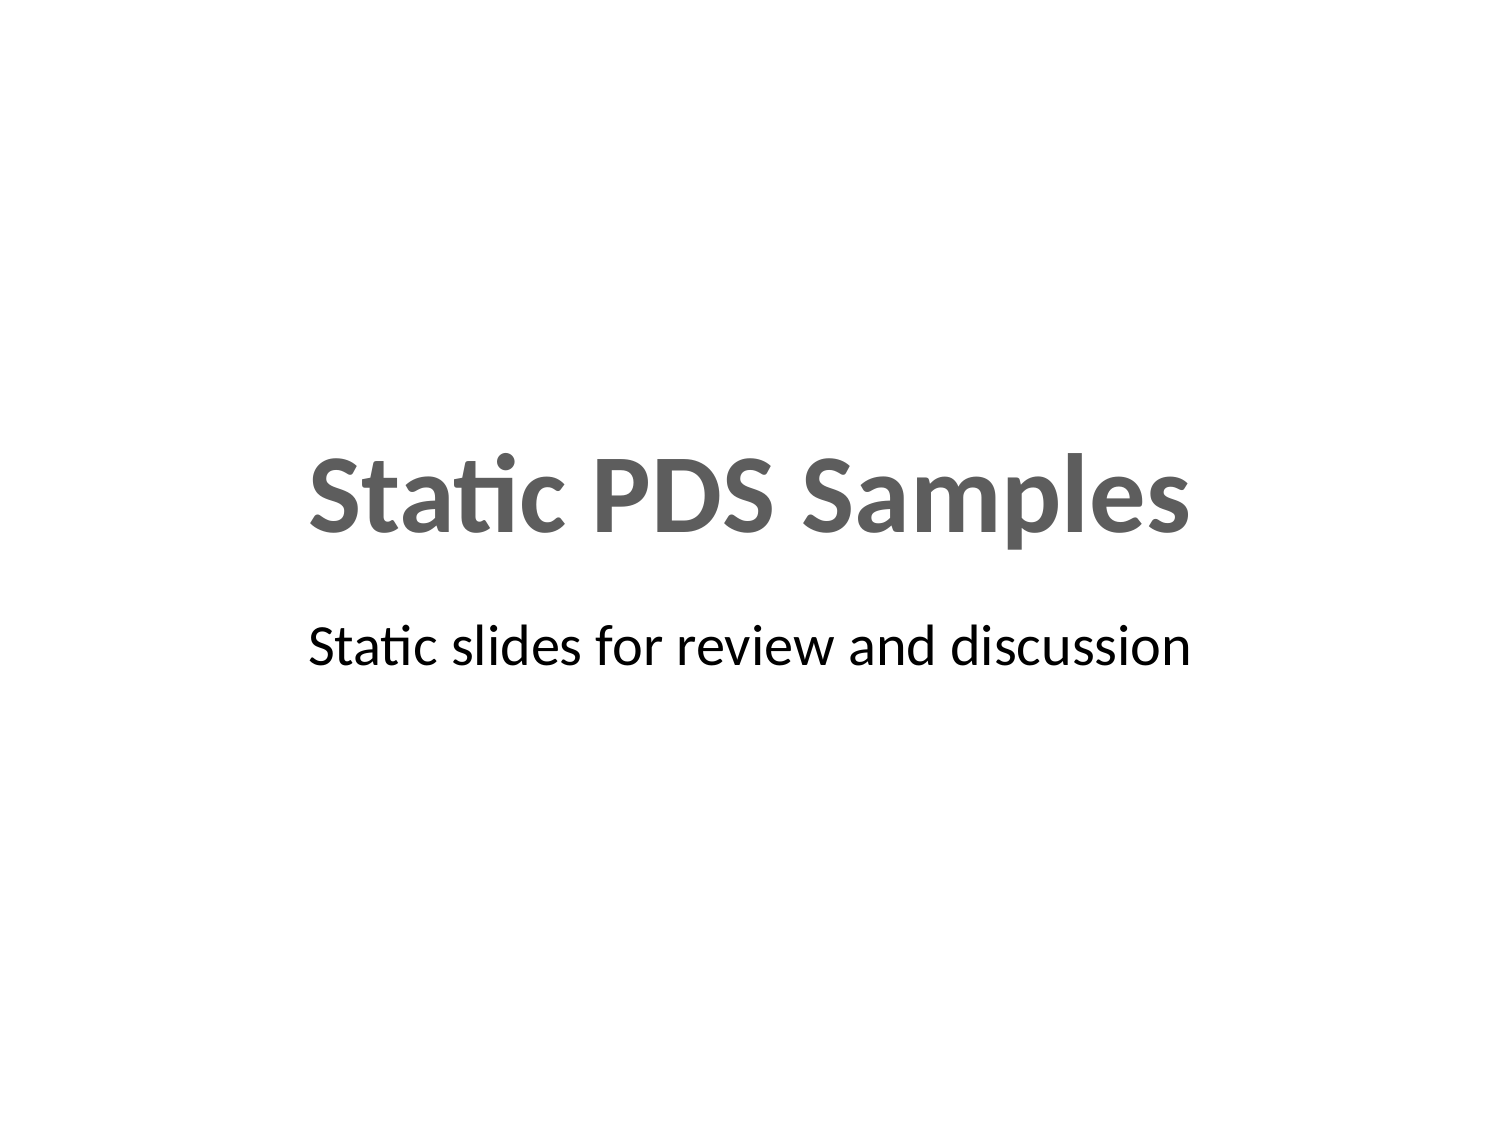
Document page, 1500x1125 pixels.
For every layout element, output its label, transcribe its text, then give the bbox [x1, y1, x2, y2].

text_box Static slides for review and discussion [293, 600, 1208, 685]
text_box Static PDS Samples [0, 412, 1500, 563]
